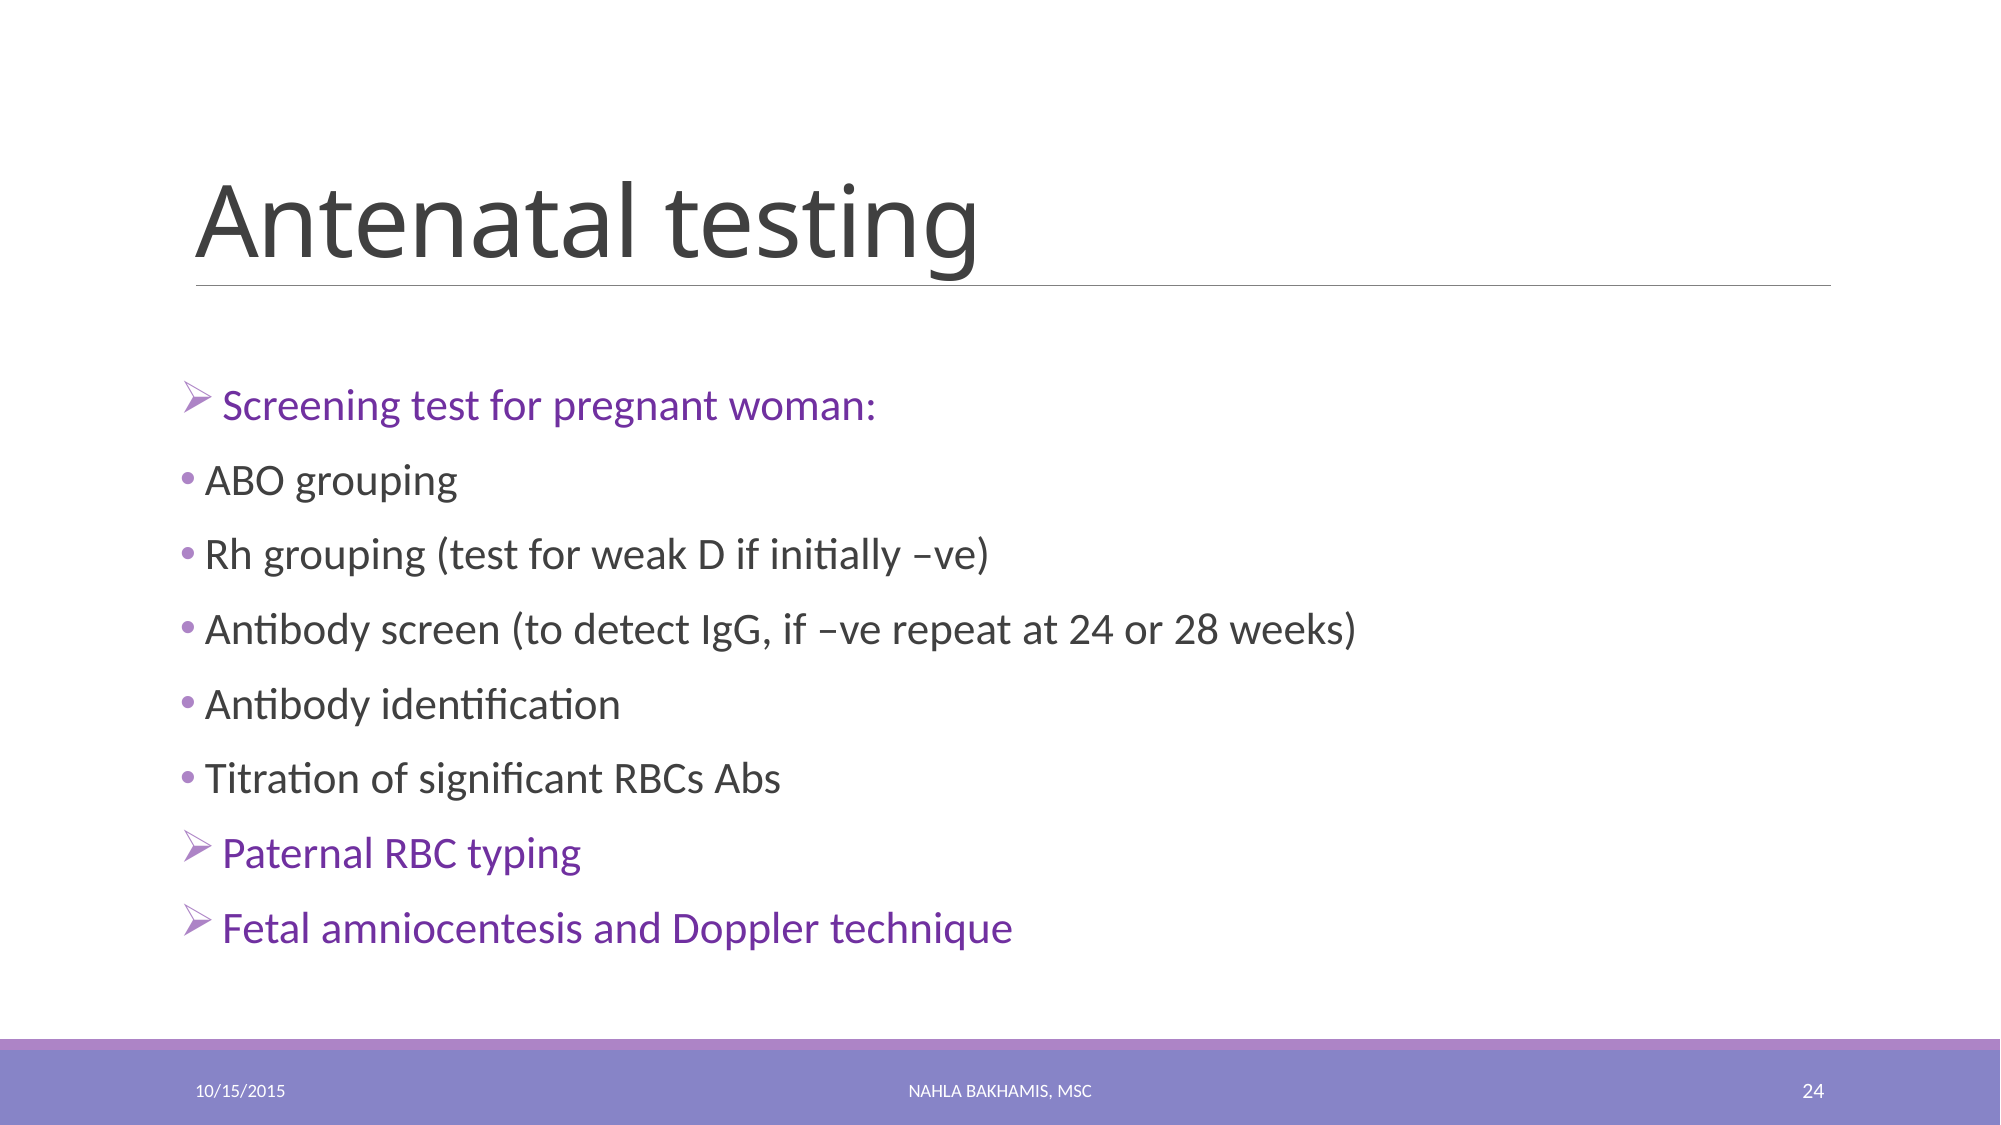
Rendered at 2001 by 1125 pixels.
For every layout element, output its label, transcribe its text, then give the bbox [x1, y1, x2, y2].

slide_number 24 [1624, 1059, 1840, 1120]
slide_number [180, 1059, 586, 1120]
list Screening test for pregnant woman: ABO grouping Rh grouping (test for weak D if initially –ve) Antibody screen (to detect IgG, if –ve repeat at 24 or 28 weeks) Antibody identification Titration of significant RBCs Abs Paternal RBC typing Fetal amniocentesis and Doppler technique [180, 302, 1830, 963]
title Antenatal testing [180, 47, 1830, 285]
footer NAHLA BAKHAMIS, MSc [604, 1059, 1396, 1120]
